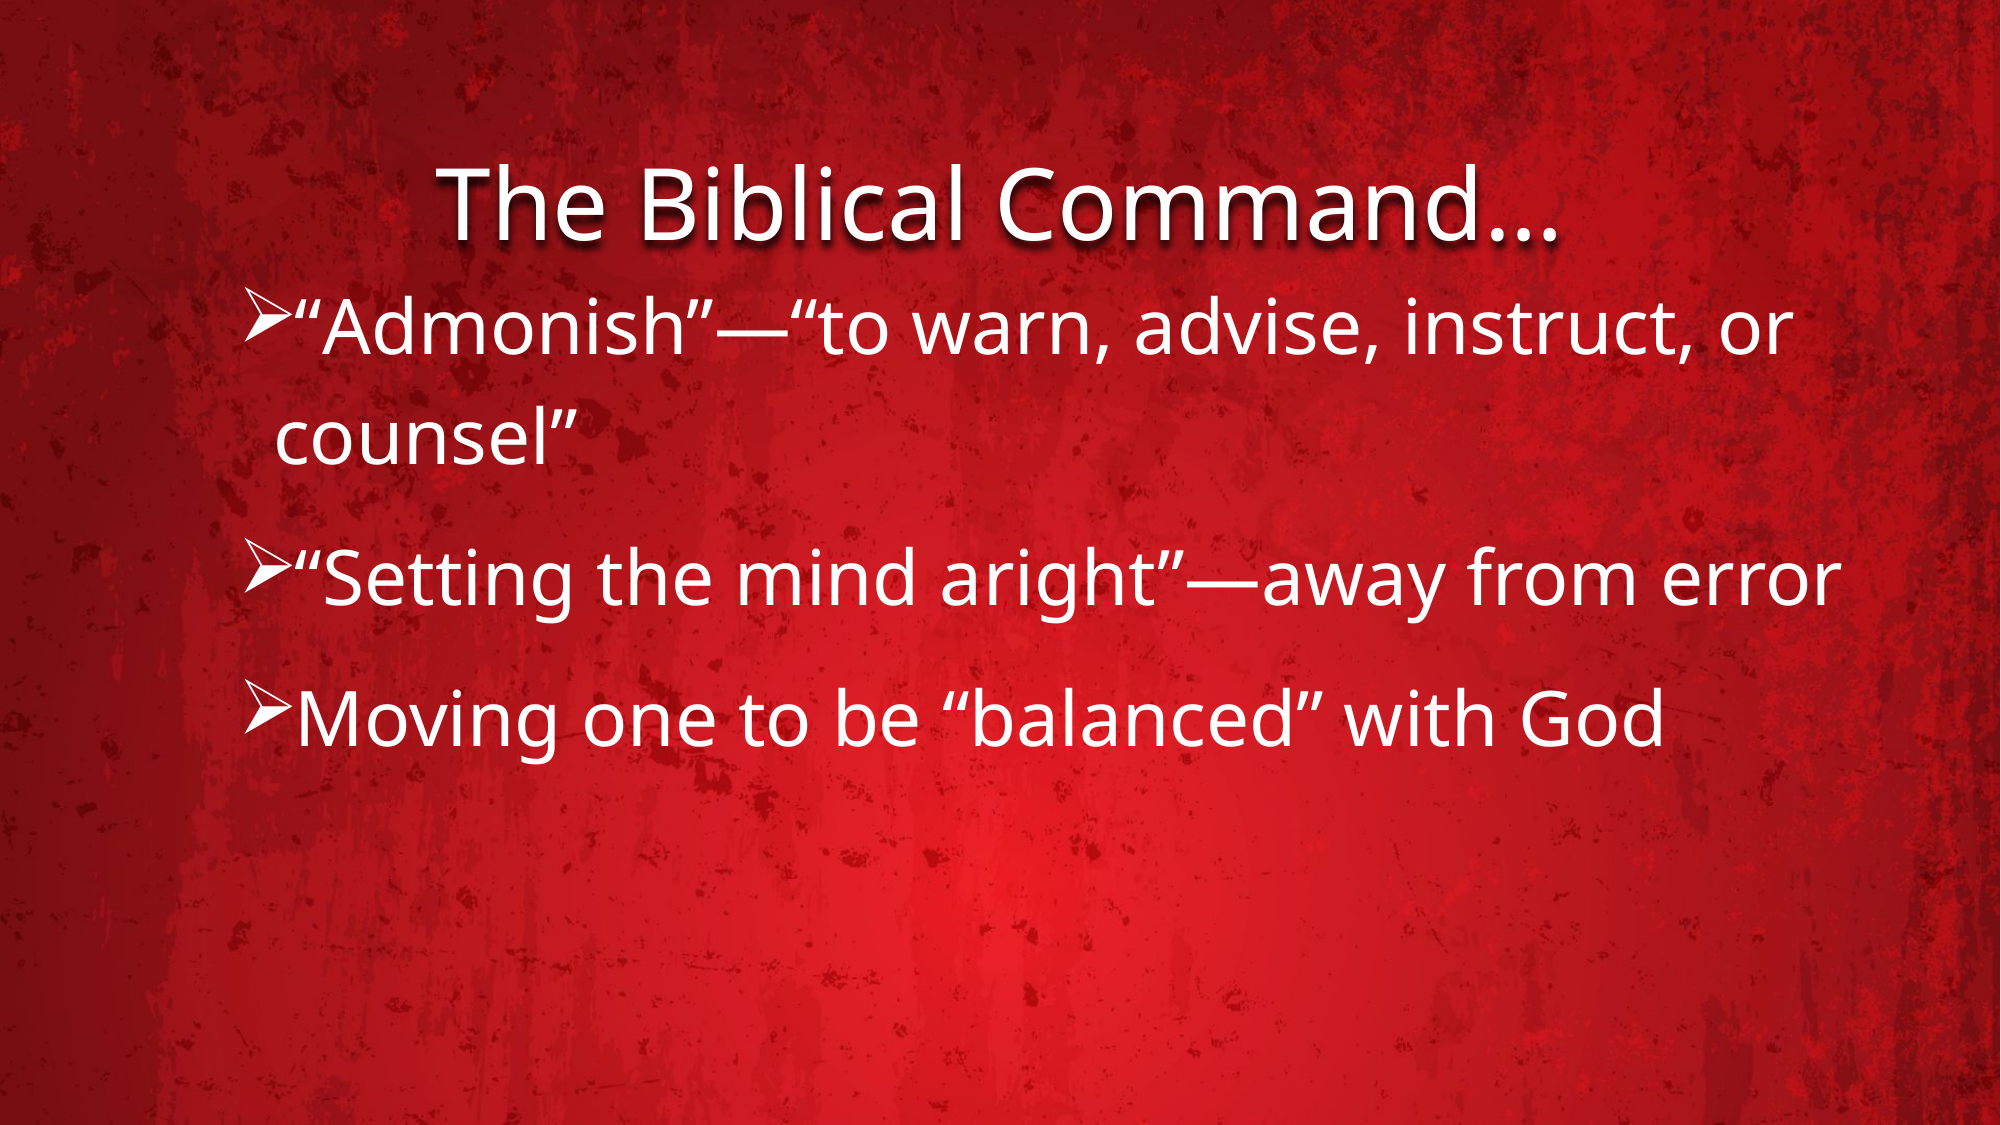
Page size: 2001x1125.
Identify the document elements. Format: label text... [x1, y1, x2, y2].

title The Biblical Command… [137, 59, 1863, 271]
picture [0, 0, 2001, 1125]
list “Admonish”—“to warn, advise, instruct, or counsel” “Setting the mind aright”—away from error Moving one to be “balanced” with God [223, 233, 1863, 789]
